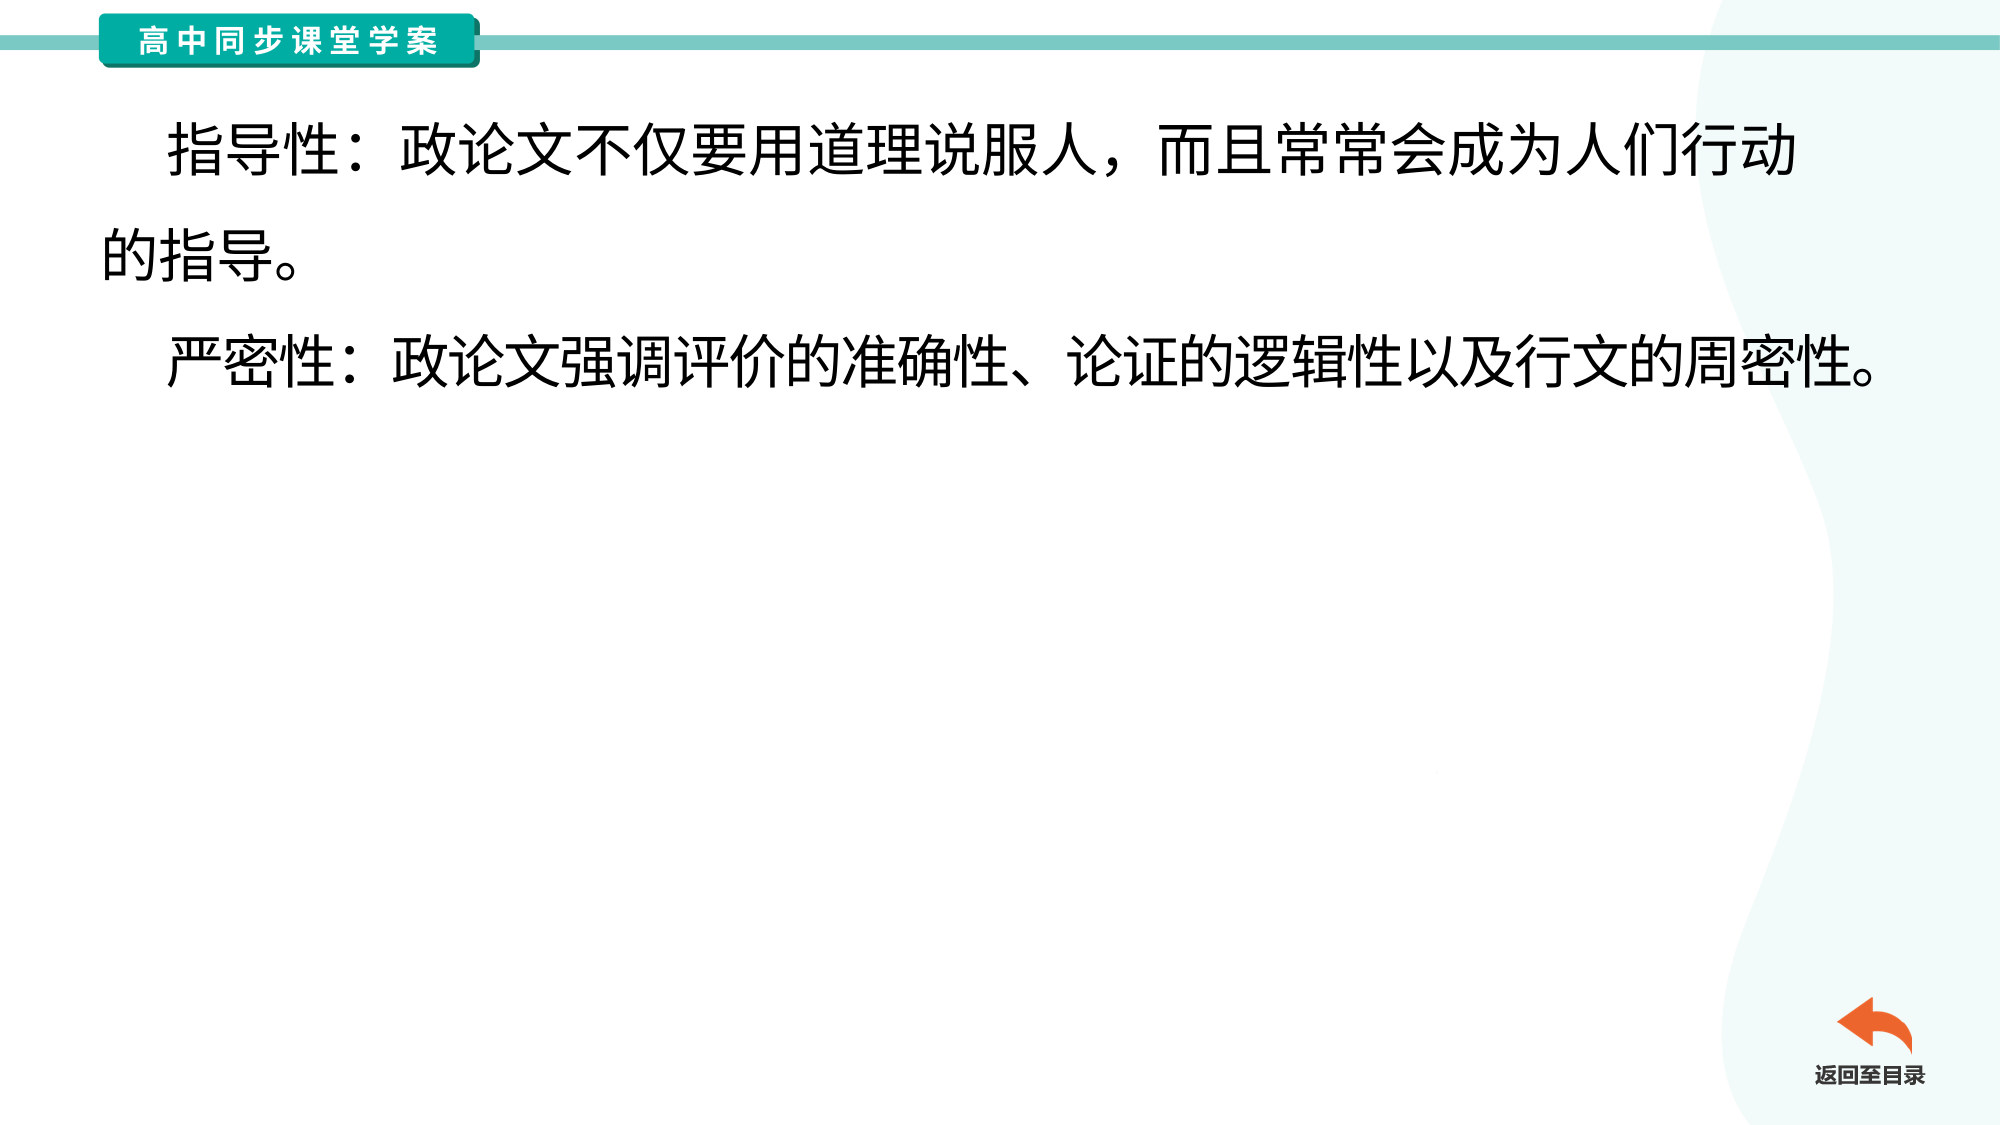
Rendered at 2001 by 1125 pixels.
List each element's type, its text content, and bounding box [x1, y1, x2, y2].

text_box 指导性：政论文不仅要用道理说服人，而且常常会成为人们行动 的指导。 严密性：政论文强调评价的准确性、论证的逻辑性以及行文的周密性。 [100, 76, 1899, 396]
picture [0, 0, 2000, 1125]
